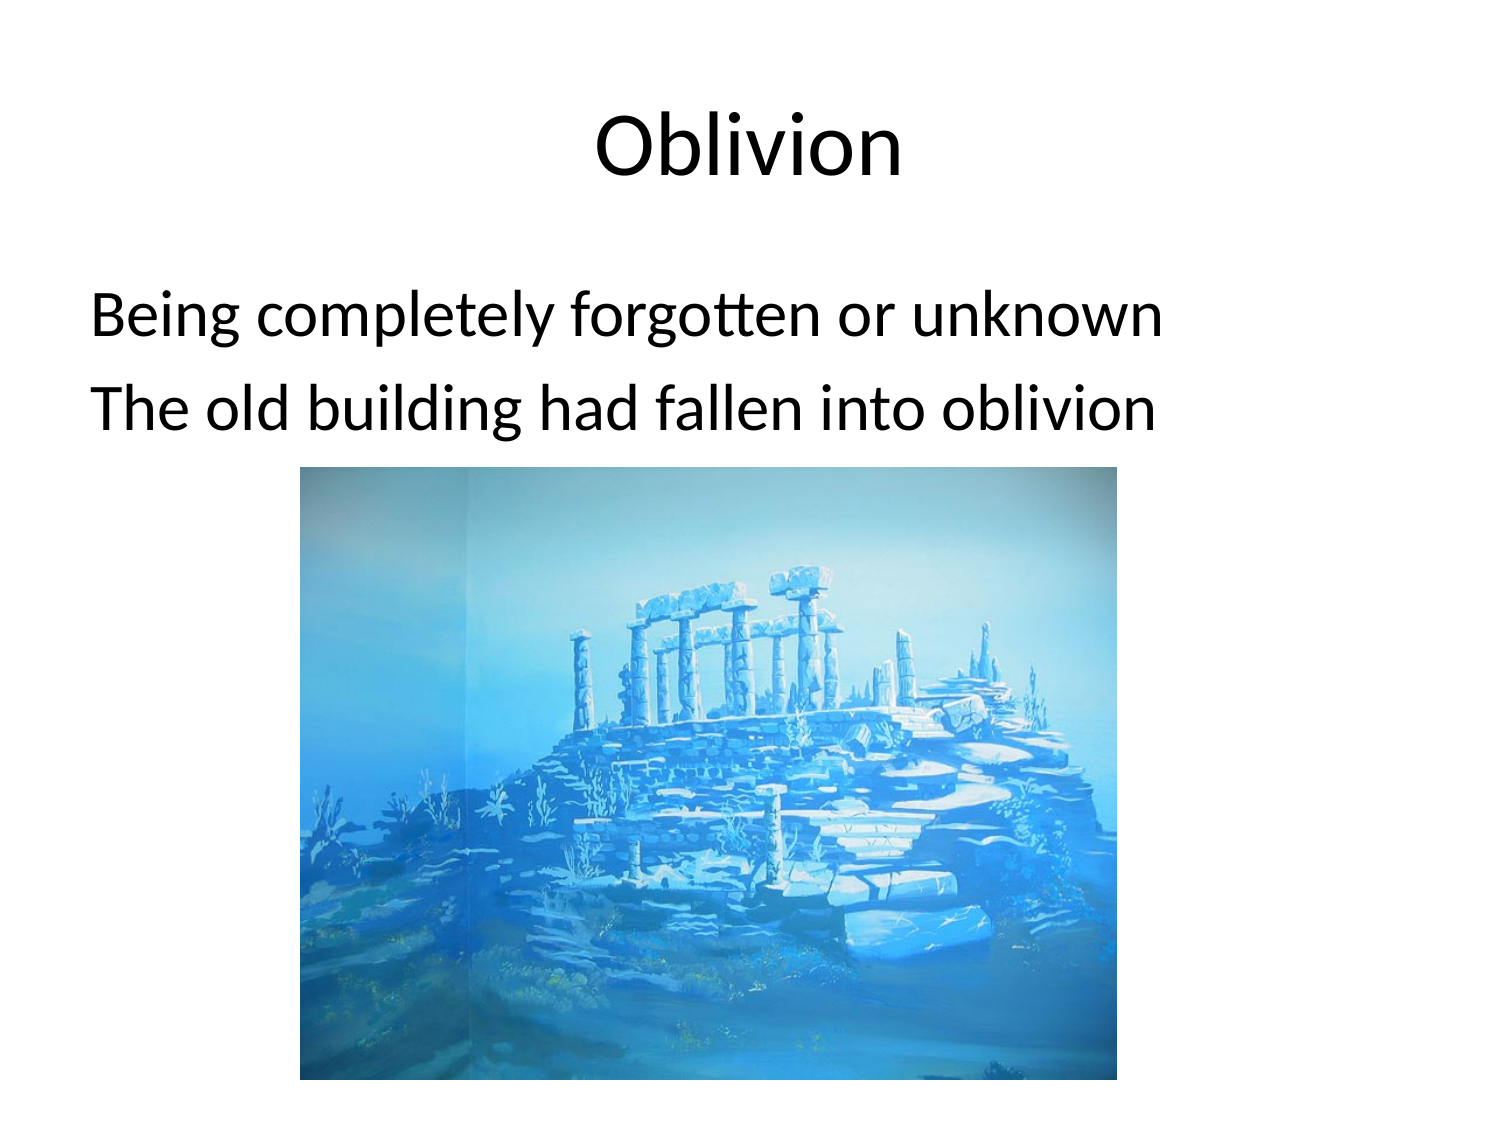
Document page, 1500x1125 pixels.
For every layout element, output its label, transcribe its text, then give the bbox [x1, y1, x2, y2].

picture [299, 467, 1117, 1081]
title Oblivion [75, 45, 1425, 233]
list Being completely forgotten or unknown The old building had fallen into oblivion [75, 262, 1425, 1005]
